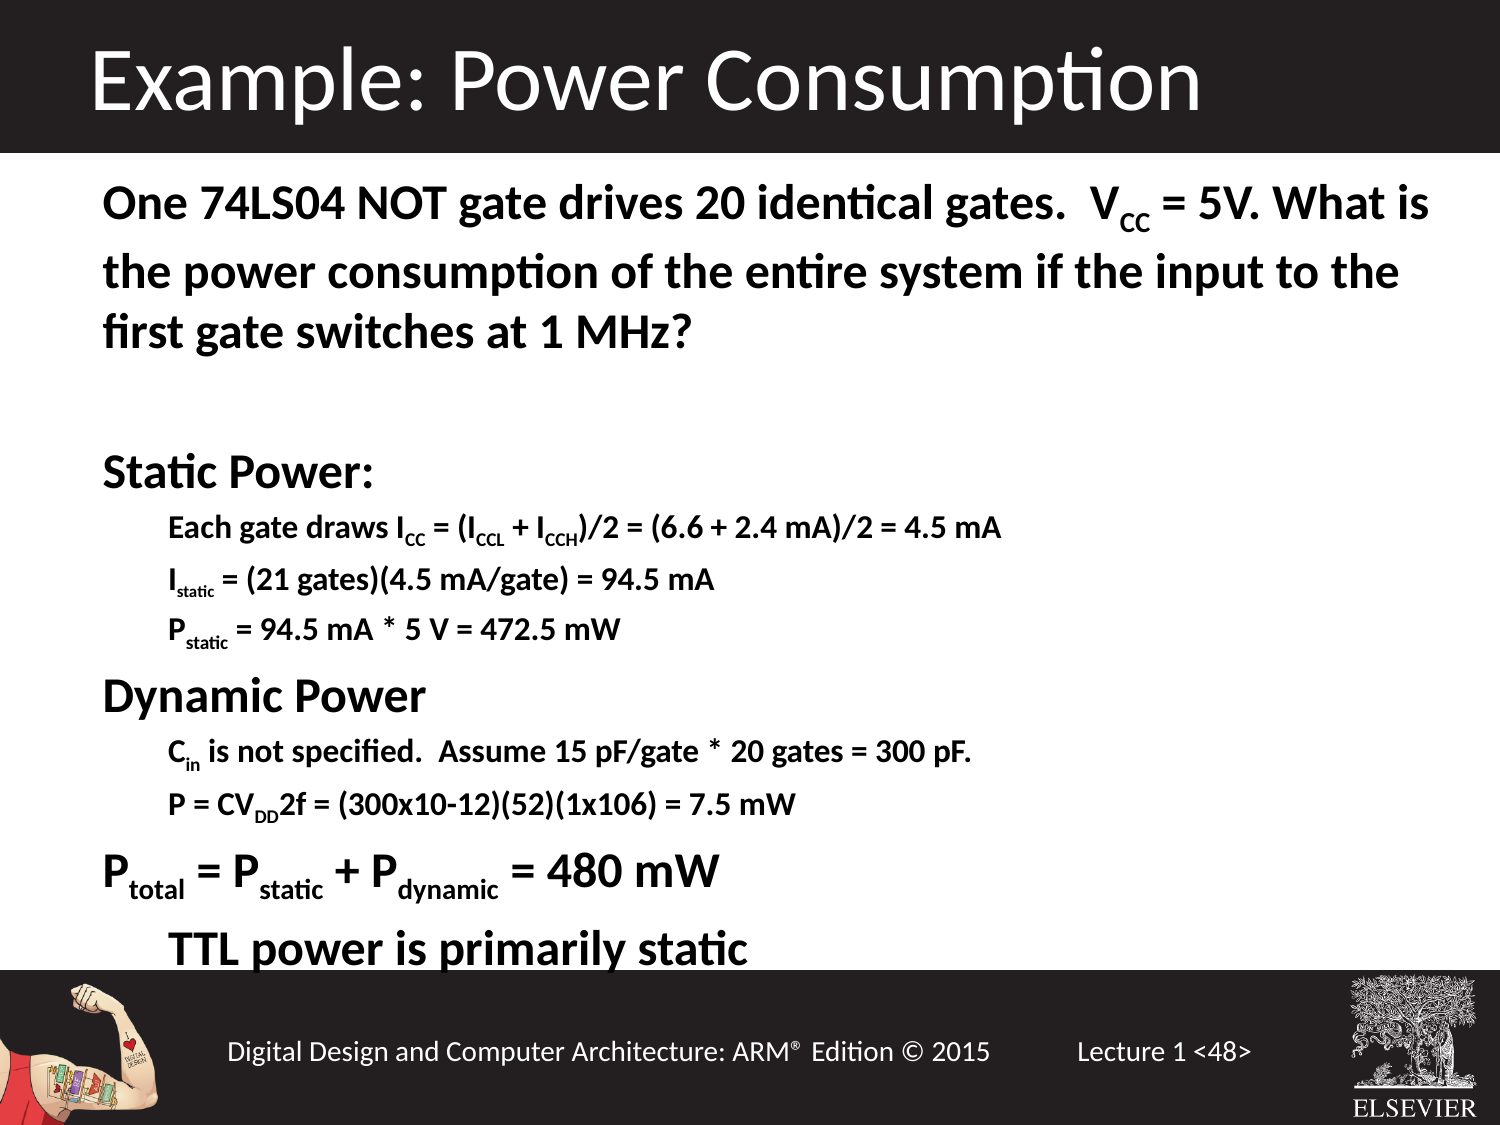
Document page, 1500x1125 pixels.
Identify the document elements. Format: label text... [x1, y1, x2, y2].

text_box Example: Power Consumption [75, 11, 1375, 136]
picture [1350, 974, 1477, 1117]
picture [0, 979, 163, 1125]
list One 74LS04 NOT gate drives 20 identical gates. VCC = 5V. What is the power consumption of the entire system if the input to the first gate switches at 1 MHz? Static Power: Each gate draws ICC = (ICCL + ICCH)/2 = (6.6 + 2.4 mA)/2 = 4.5 mA Istatic = (21 gates)(4.5 mA/gate) = 94.5 mA Pstatic = 94.5 mA * 5 V = 472.5 mW Dynamic Power Cin is not specified. Assume 15 pF/gate * 20 gates = 300 pF. P = CVDD2f = (300x10-12)(52)(1x106) = 7.5 mW Ptotal = Pstatic + Pdynamic = 480 mW TTL power is primarily static [87, 162, 1450, 1025]
